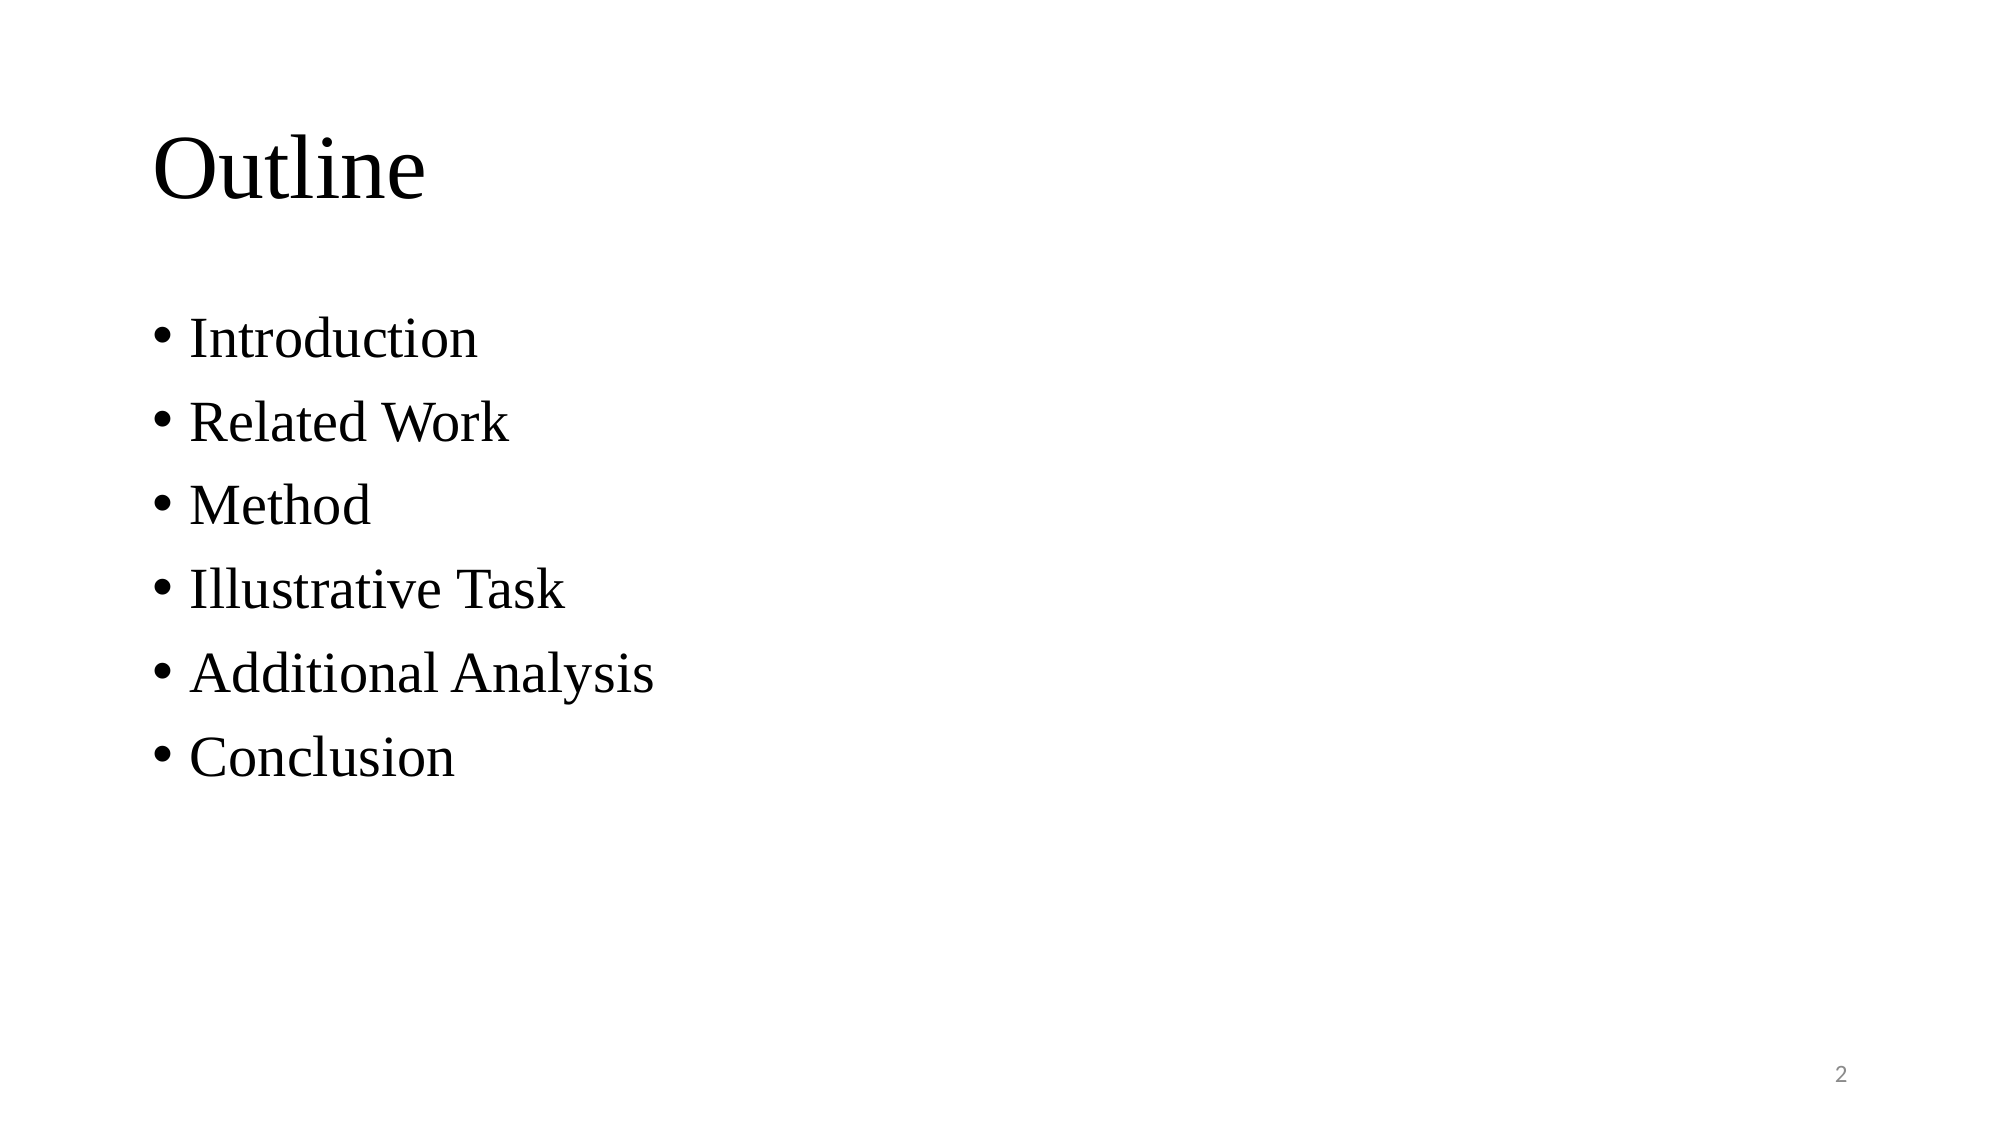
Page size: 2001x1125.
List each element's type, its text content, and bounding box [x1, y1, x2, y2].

list Introduction Related Work Method Illustrative Task Additional Analysis Conclusion [137, 299, 1863, 1014]
title Outline [137, 59, 1863, 278]
slide_number 2 [1412, 1042, 1863, 1103]
